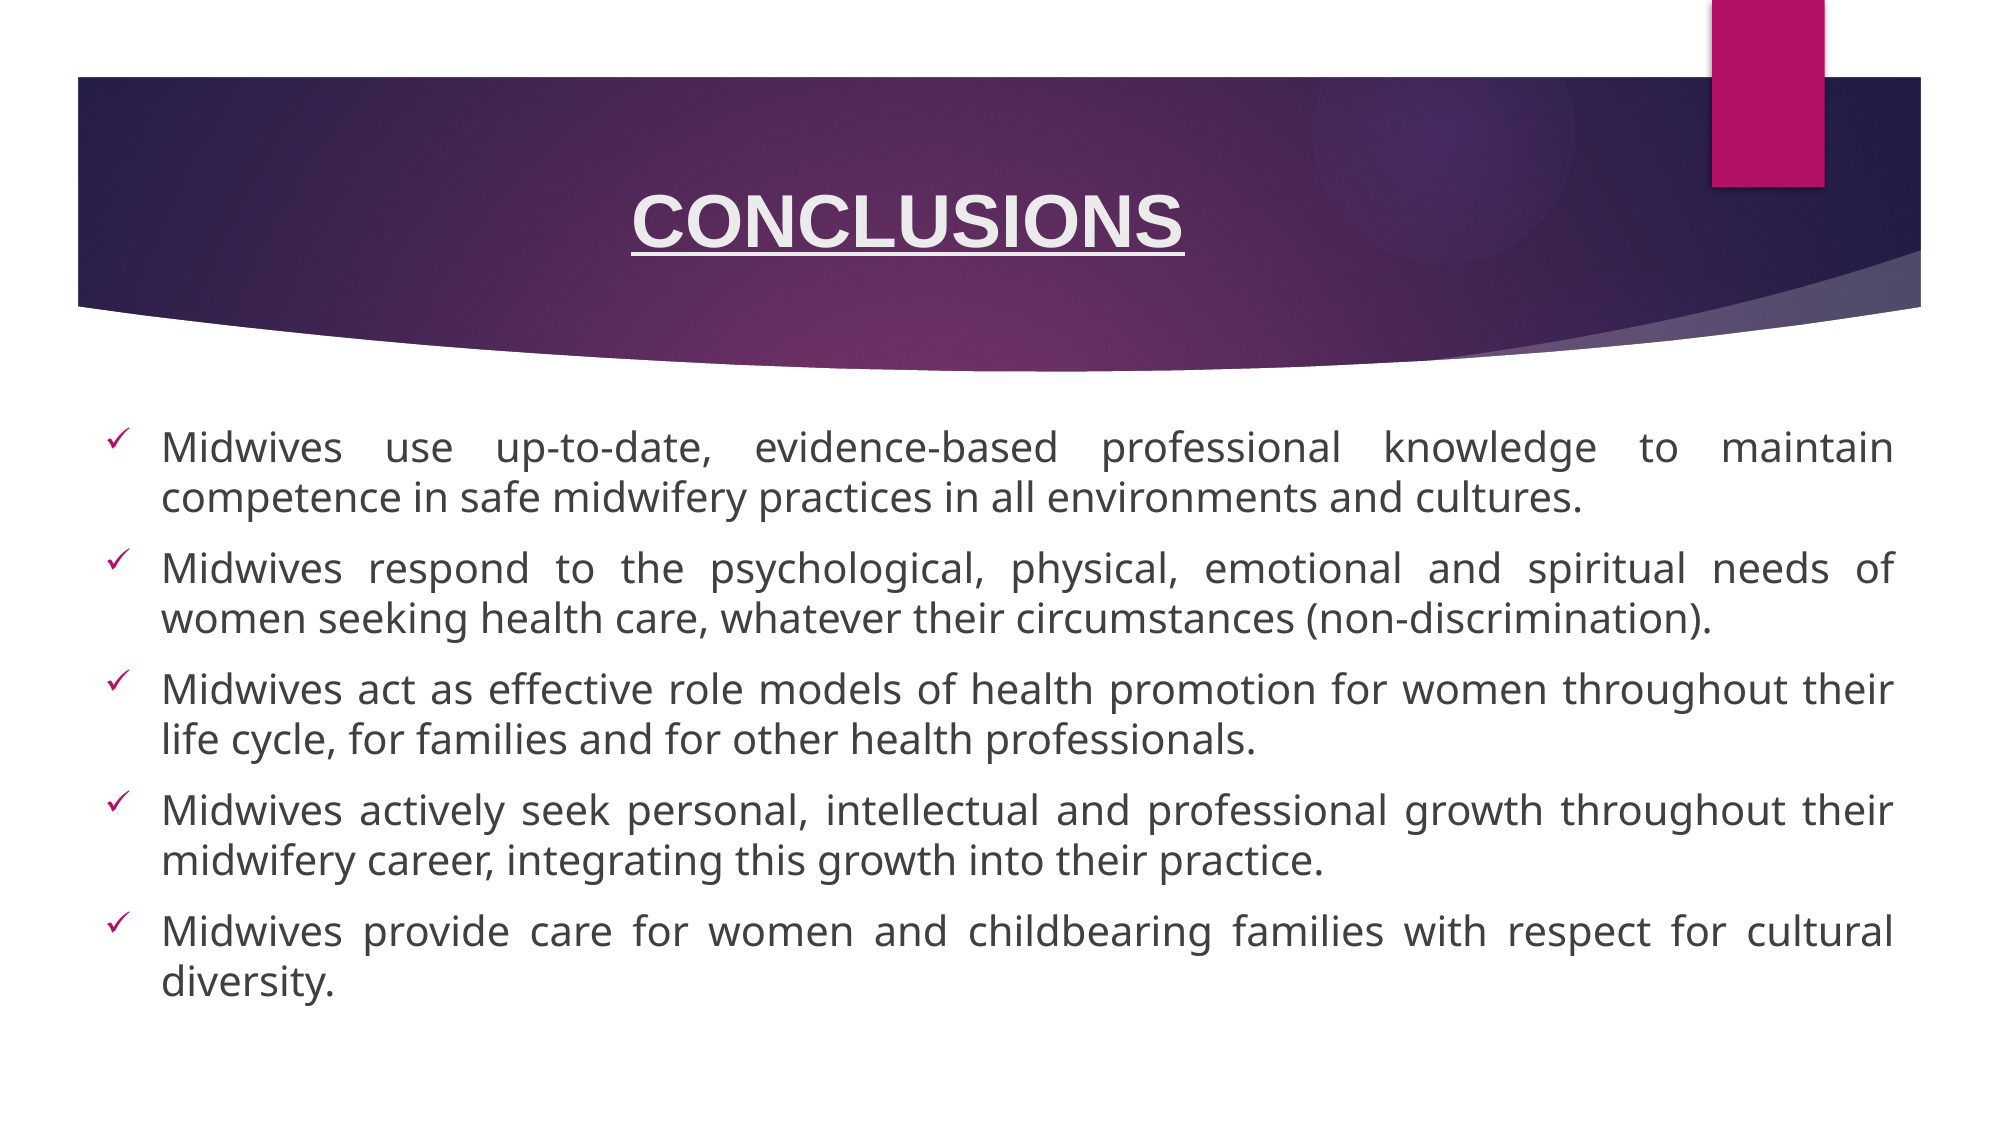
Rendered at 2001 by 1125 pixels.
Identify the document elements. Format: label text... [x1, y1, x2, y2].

title CONCLUSIONS [189, 159, 1627, 276]
list Midwives use up-to-date, evidence-based professional knowledge to maintain competence in safe midwifery practices in all environments and cultures. Midwives respond to the psychological, physical, emotional and spiritual needs of women seeking health care, whatever their circumstances (non-discrimination). Midwives act as effective role models of health promotion for women throughout their life cycle, for families and for other health professionals. Midwives actively seek personal, intellectual and professional growth throughout their midwifery career, integrating this growth into their practice. Midwives provide care for women and childbearing families with respect for cultural diversity. [89, 413, 1911, 1105]
